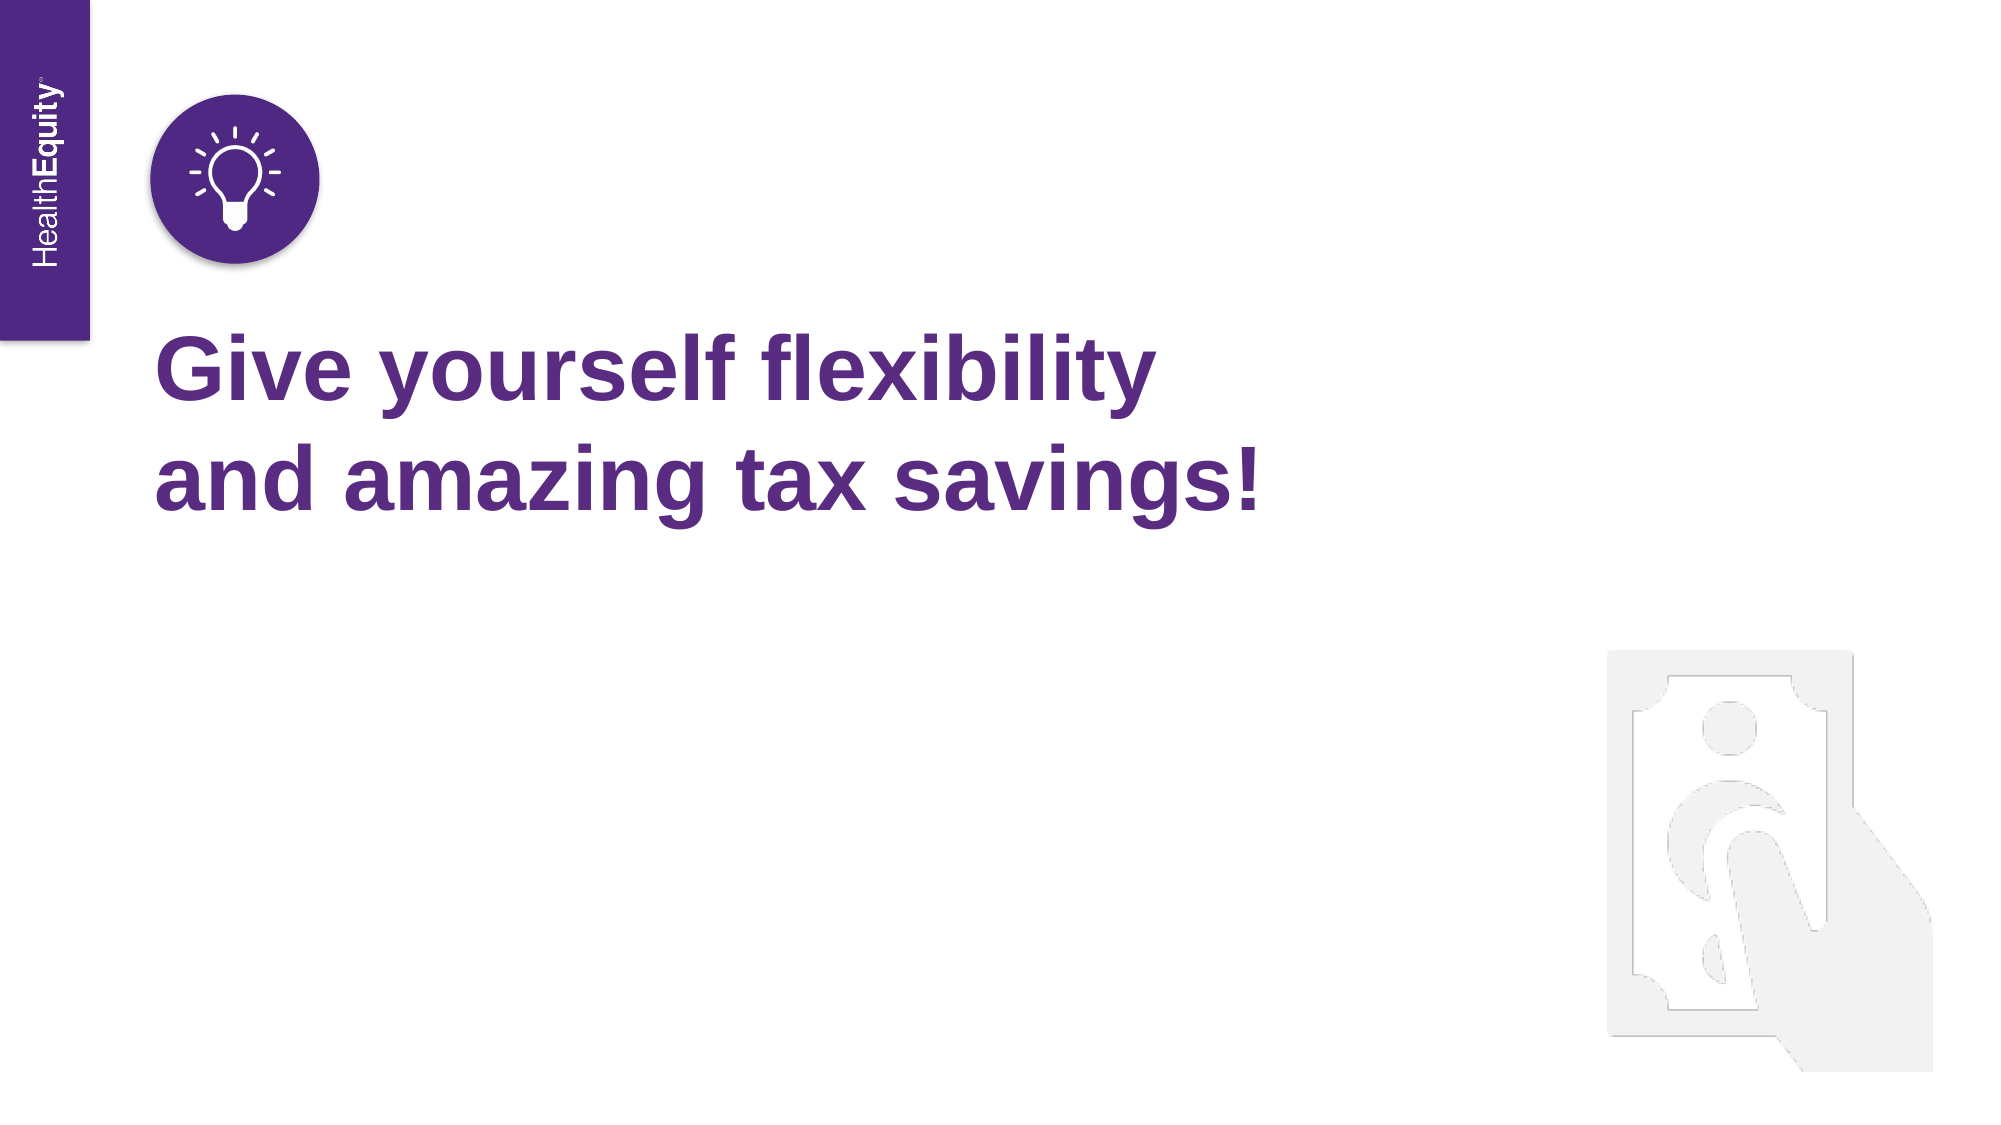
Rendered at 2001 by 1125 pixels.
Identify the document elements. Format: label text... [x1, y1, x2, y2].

text_box [149, 93, 321, 265]
picture [33, 78, 64, 266]
text_box Give yourself flexibility and amazing tax savings! [139, 301, 1343, 989]
picture [188, 126, 281, 231]
picture [1607, 649, 1933, 1072]
